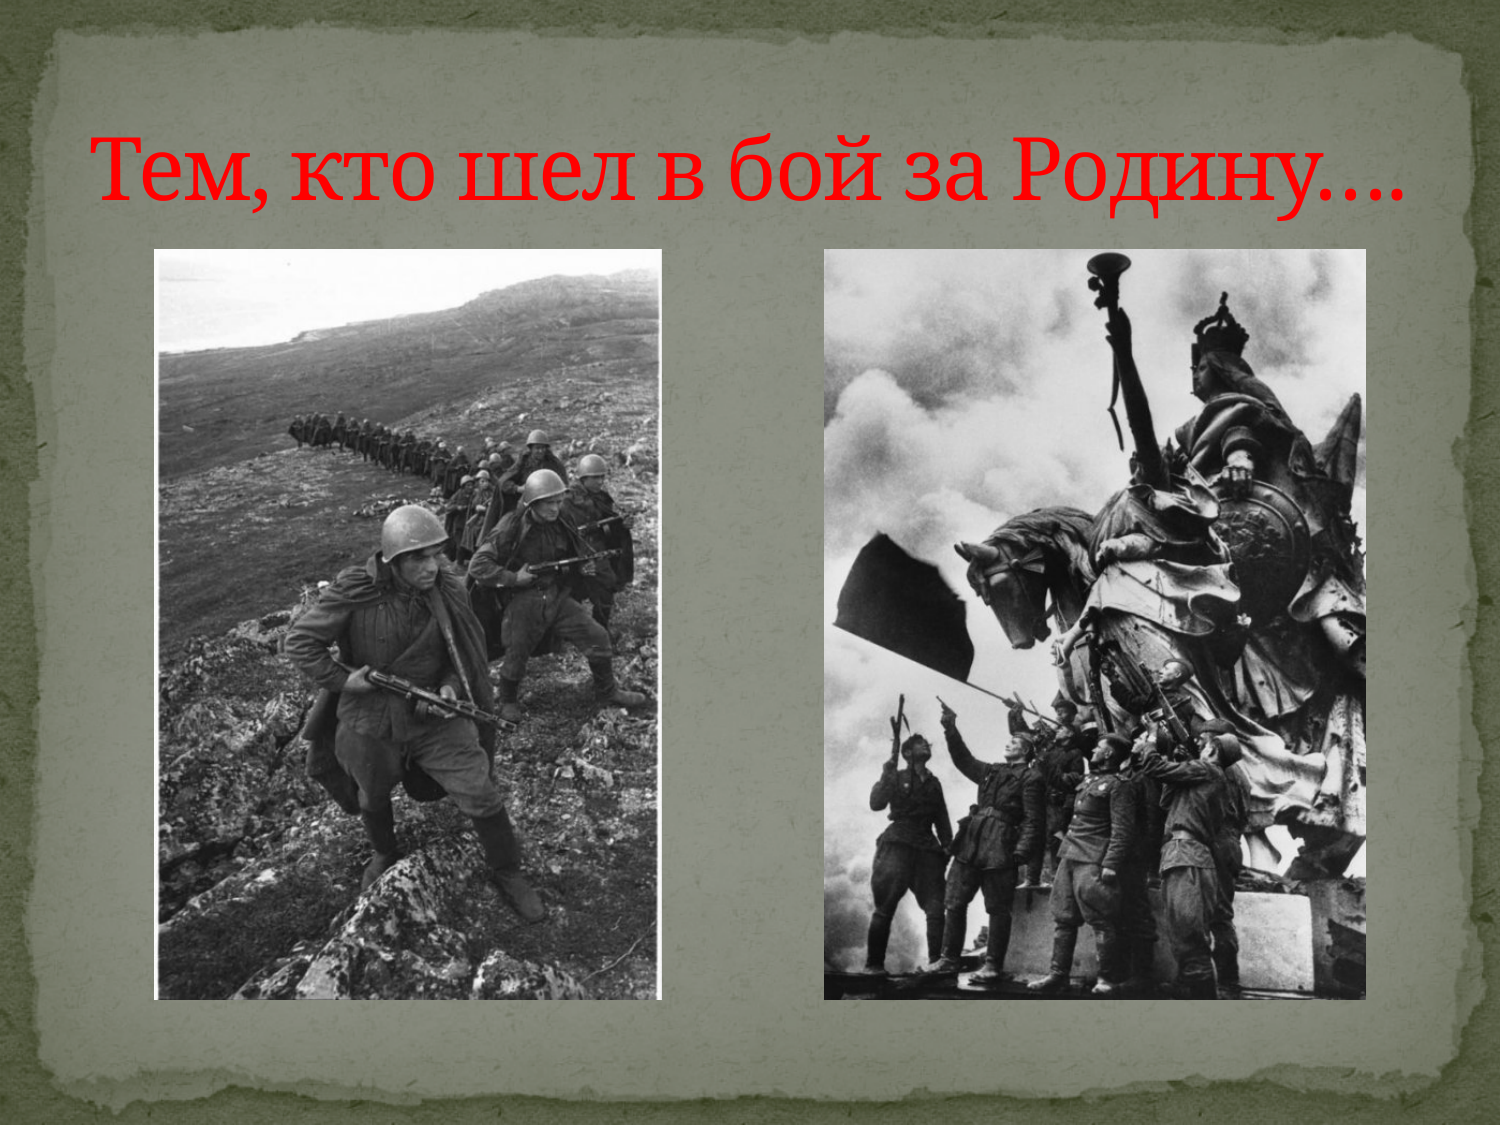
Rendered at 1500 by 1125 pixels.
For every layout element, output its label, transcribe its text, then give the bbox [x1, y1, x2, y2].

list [156, 252, 661, 998]
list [827, 252, 1365, 999]
title Тем, кто шел в бой за Родину…. [74, 24, 1425, 225]
